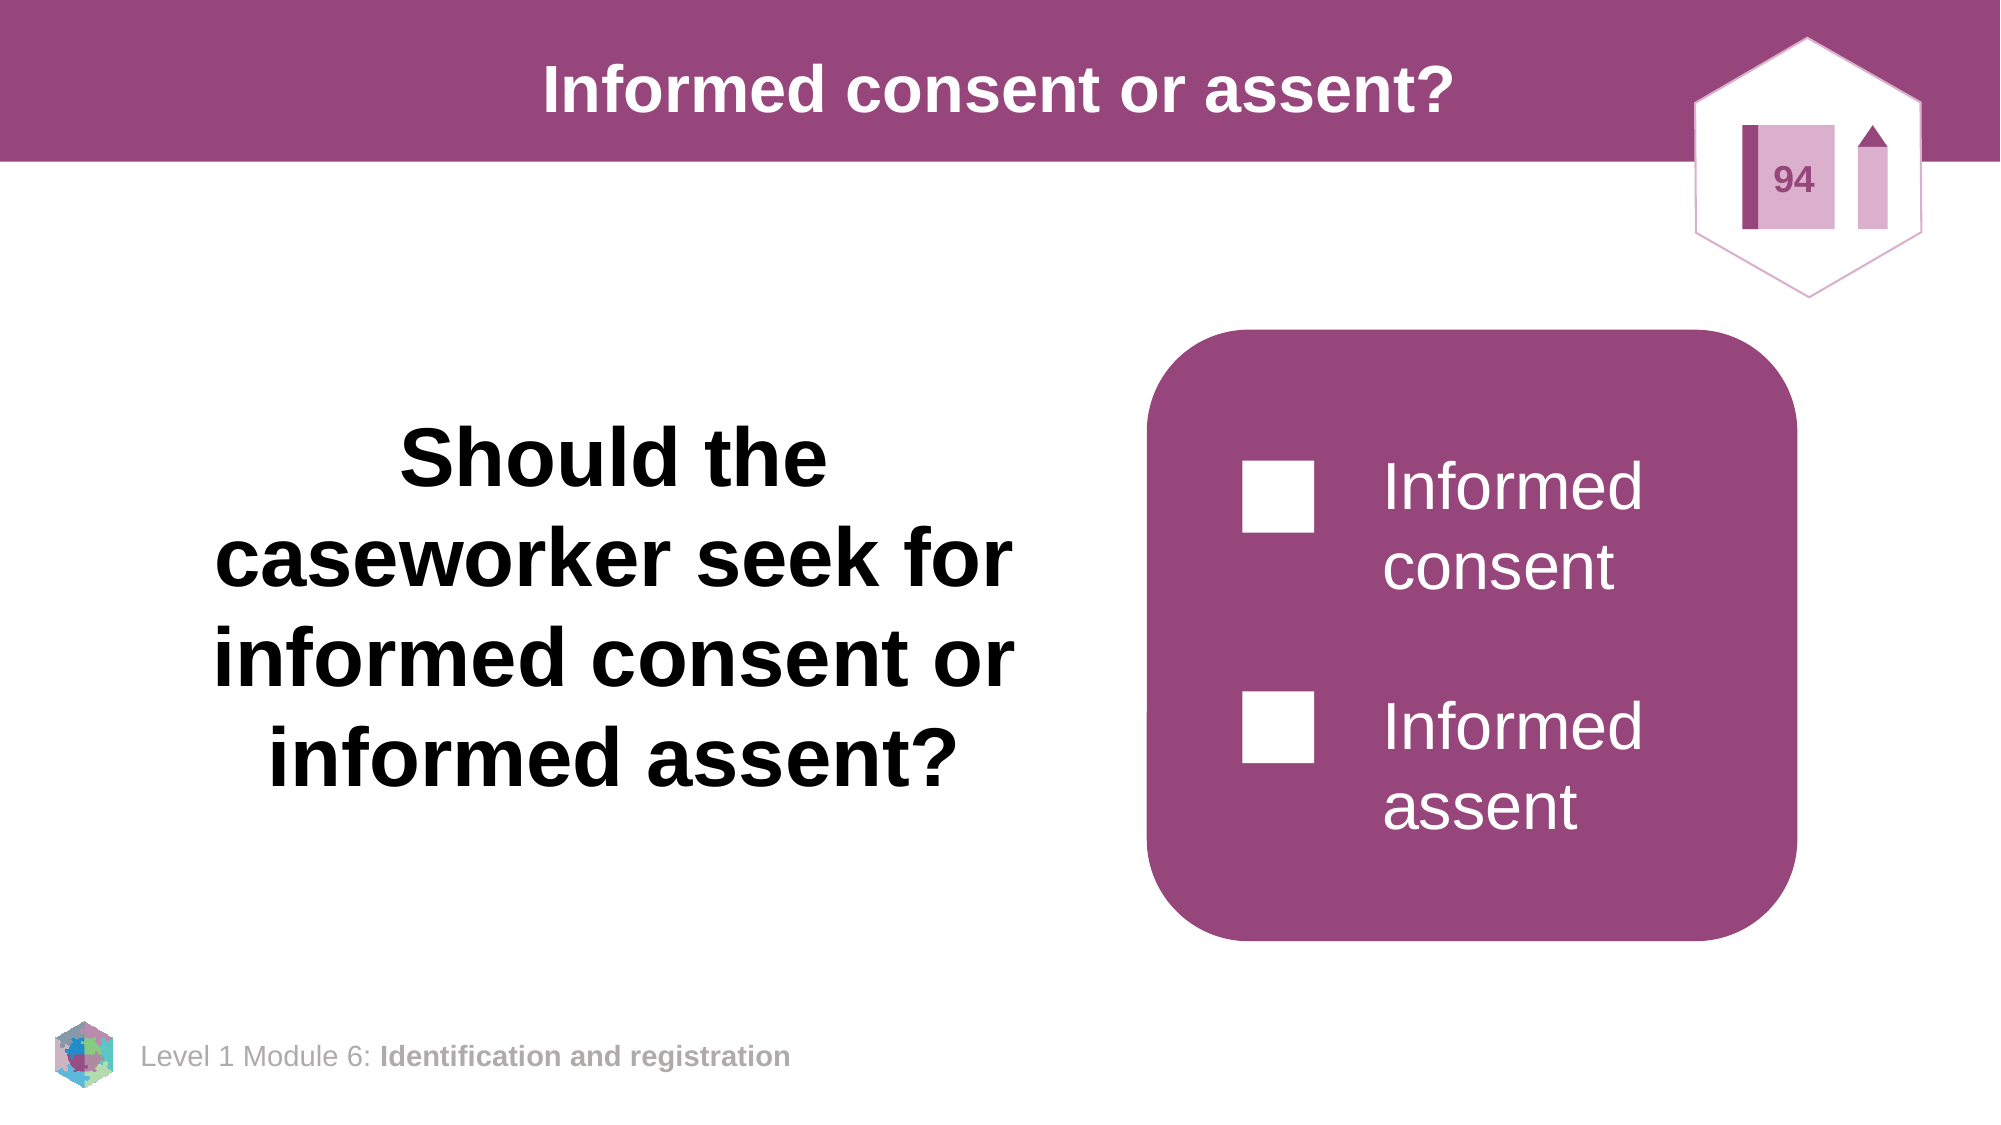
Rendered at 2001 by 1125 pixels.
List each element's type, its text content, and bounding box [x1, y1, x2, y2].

text_box Should the caseworker seek for informed consent or informed assent? [150, 395, 1079, 811]
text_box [1677, 55, 1939, 280]
text_box [1145, 328, 1799, 943]
picture [55, 1021, 113, 1088]
text_box Informed consent Informed assent [1367, 435, 1745, 851]
text_box [1241, 460, 1315, 534]
title Informed consent or assent? [137, 19, 1863, 163]
text_box [1241, 690, 1315, 764]
